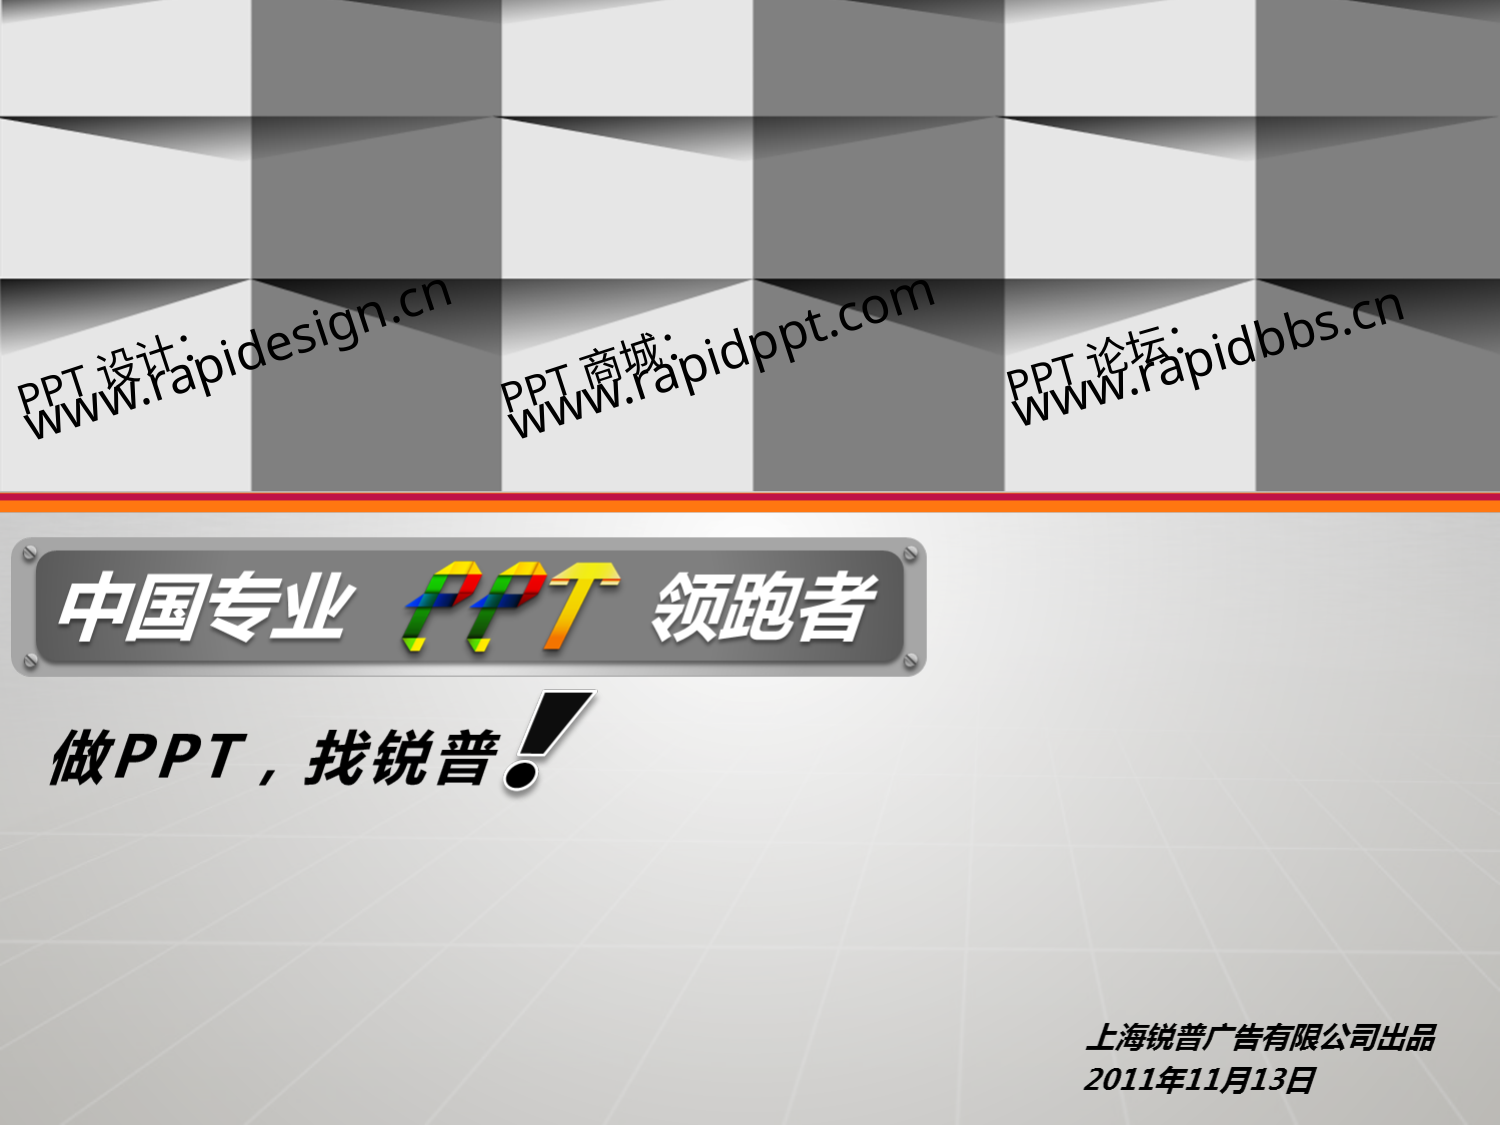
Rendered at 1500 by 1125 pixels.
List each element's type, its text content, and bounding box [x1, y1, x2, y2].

picture [0, 0, 1500, 1114]
text_box PPT论坛： www.rapidbbs.cn [989, 232, 1500, 450]
text_box PPT设计： www.rapidesign.cn [0, 220, 550, 464]
text_box PPT商城： www.rapidppt.com [483, 221, 1034, 463]
